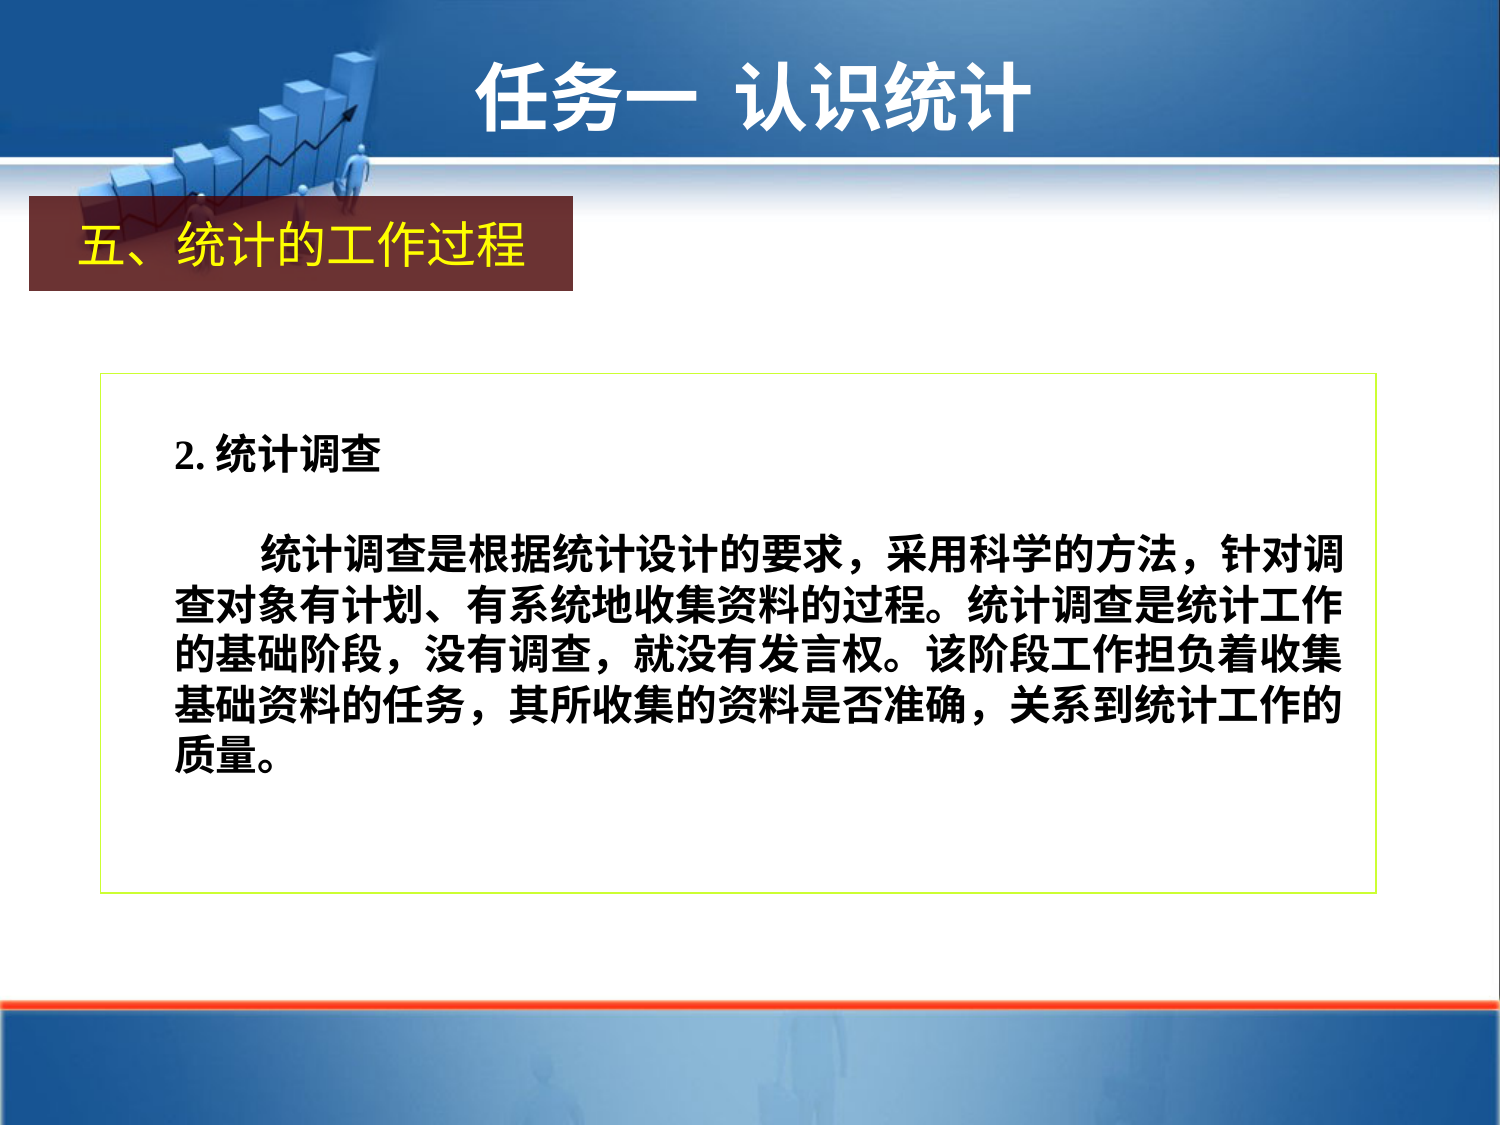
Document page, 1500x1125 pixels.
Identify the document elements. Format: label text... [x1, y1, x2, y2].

text_box 任务一 认识统计 [407, 42, 1500, 148]
text_box [100, 373, 1377, 894]
text_box 五、统计的工作过程 [29, 196, 573, 291]
picture [0, 0, 1500, 1125]
text_box 2.统计调查 统计调查是根据统计设计的要求，采用科学的方法，针对调查对象有计划、有系统地收集资料的过程。统计调查是统计工作的基础阶段，没有调查，就没有发言权。该阶段工作担负着收集基础资料的任务，其所收集的资料是否准确，关系到统计工作的质量。 [159, 420, 1365, 836]
